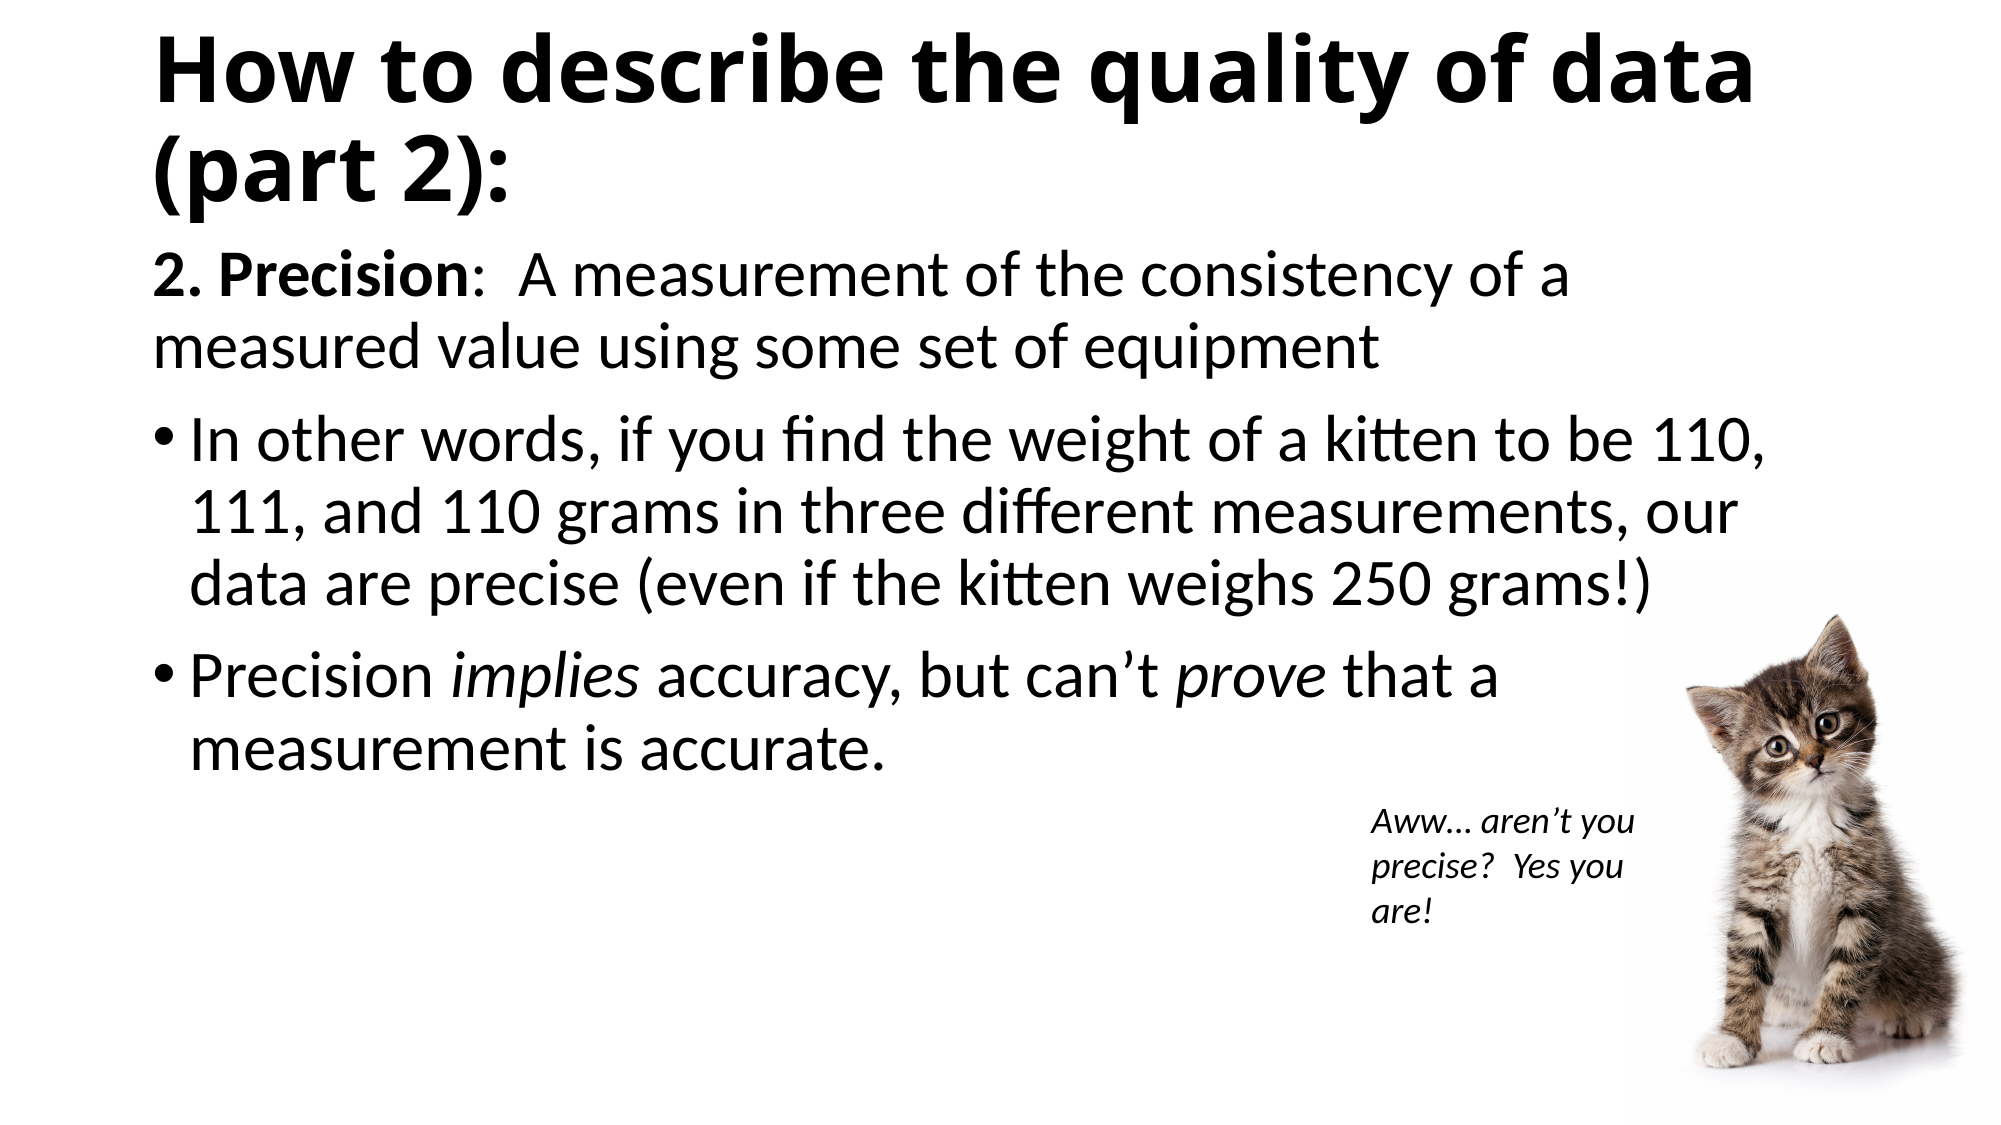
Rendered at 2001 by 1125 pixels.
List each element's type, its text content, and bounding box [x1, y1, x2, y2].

text_box Aww… aren’t you precise? Yes you are! [1356, 788, 1624, 939]
list 2. Precision: A measurement of the consistency of a measured value using some set of equipment In other words, if you find the weight of a kitten to be 110, 111, and 110 grams in three different measurements, our data are precise (even if the kitten weighs 250 grams!) Precision implies accuracy, but can’t prove that a measurement is accurate. [137, 230, 1863, 1039]
title How to describe the quality of data (part 2): [137, 13, 1863, 230]
picture [1624, 562, 2000, 1125]
